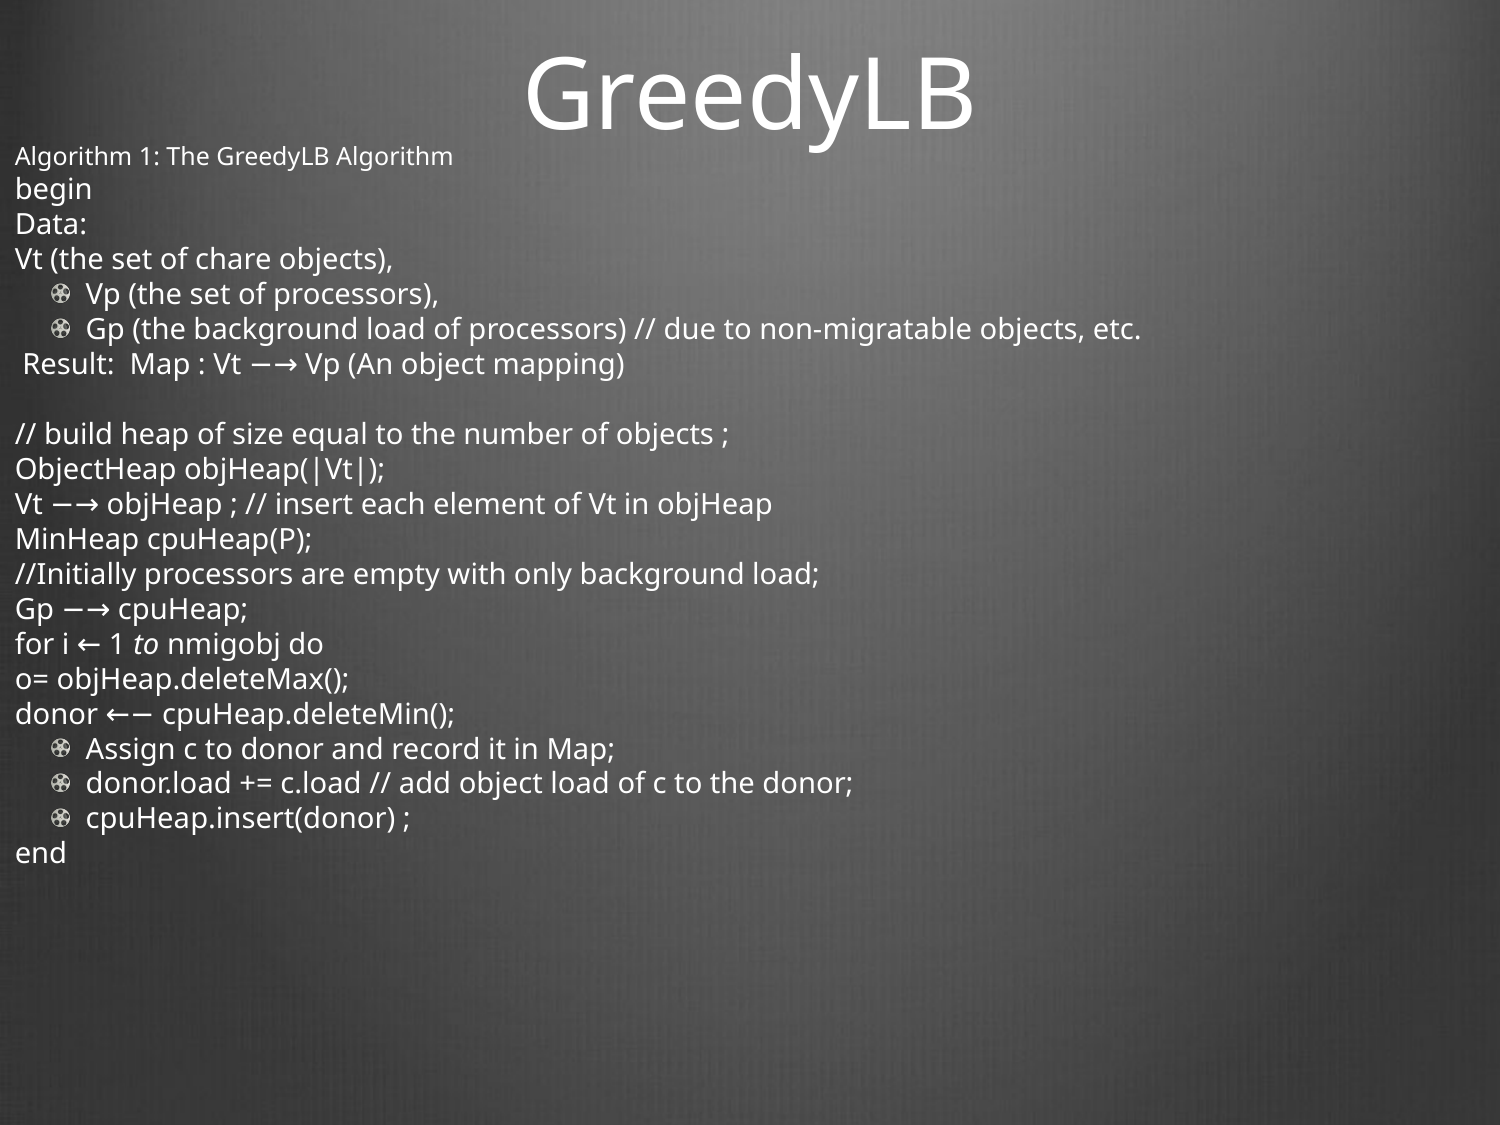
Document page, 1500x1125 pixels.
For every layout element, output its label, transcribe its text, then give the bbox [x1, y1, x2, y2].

picture [50, 737, 71, 758]
picture [50, 317, 71, 339]
picture [50, 282, 71, 304]
picture [0, 0, 1500, 1125]
picture [50, 772, 71, 793]
picture [50, 807, 71, 828]
text_box GreedyLB [112, 19, 1388, 133]
text_box Algorithm 1: The GreedyLB Algorithm begin Data: Vt (the set of chare objects), Vp (the set of processors), Gp (the background load of processors) // due to non-migratable objects, etc. Result: Map : Vt −→ Vp (An object mapping) // build heap of size equal to the number of objects ; ObjectHeap objHeap(|Vt|); Vt −→ objHeap ; // insert each element of Vt in objHeap MinHeap cpuHeap(P); //Initially processors are empty with only background load; Gp −→ cpuHeap; for i ← 1 to nmigobj do o= objHeap.deleteMax(); donor ←− cpuHeap.deleteMin(); Assign c to donor and record it in Map; donor.load += c.load // add object load of c to the donor; cpuHeap.insert(donor) ; end [0, 133, 1389, 1125]
